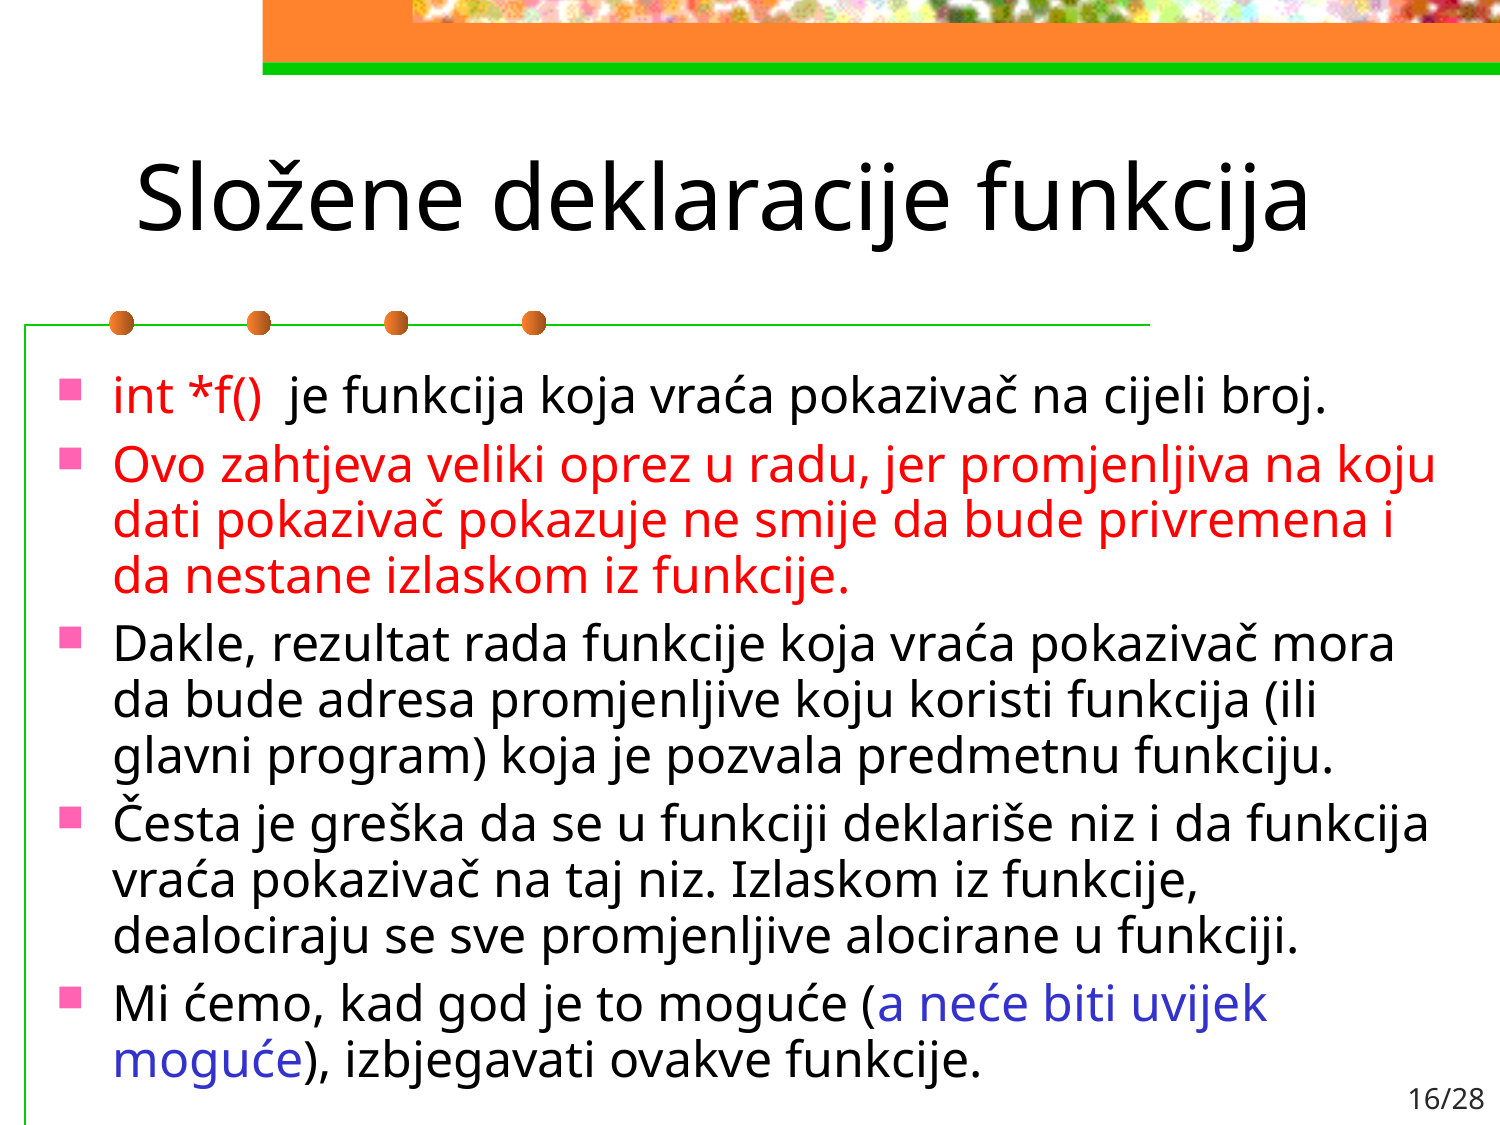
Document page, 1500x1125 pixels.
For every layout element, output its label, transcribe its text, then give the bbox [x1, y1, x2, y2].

list int *f() je funkcija koja vraća pokazivač na cijeli broj. Ovo zahtjeva veliki oprez u radu, jer promjenljiva na koju dati pokazivač pokazuje ne smije da bude privremena i da nestane izlaskom iz funkcije. Dakle, rezultat rada funkcije koja vraća pokazivač mora da bude adresa promjenljive koju koristi funkcija (ili glavni program) koja je pozvala predmetnu funkciju. Česta je greška da se u funkciji deklariše niz i da funkcija vraća pokazivač na taj niz. Izlaskom iz funkcije, dealociraju se sve promjenljive alocirane u funkciji. Mi ćemo, kad god je to moguće (a neće biti uvijek moguće), izbjegavati ovakve funkcije. [41, 361, 1483, 1118]
title Složene deklaracije funkcija [87, 99, 1363, 288]
picture [412, 0, 1500, 23]
text_box 16/28 [1374, 1072, 1500, 1123]
